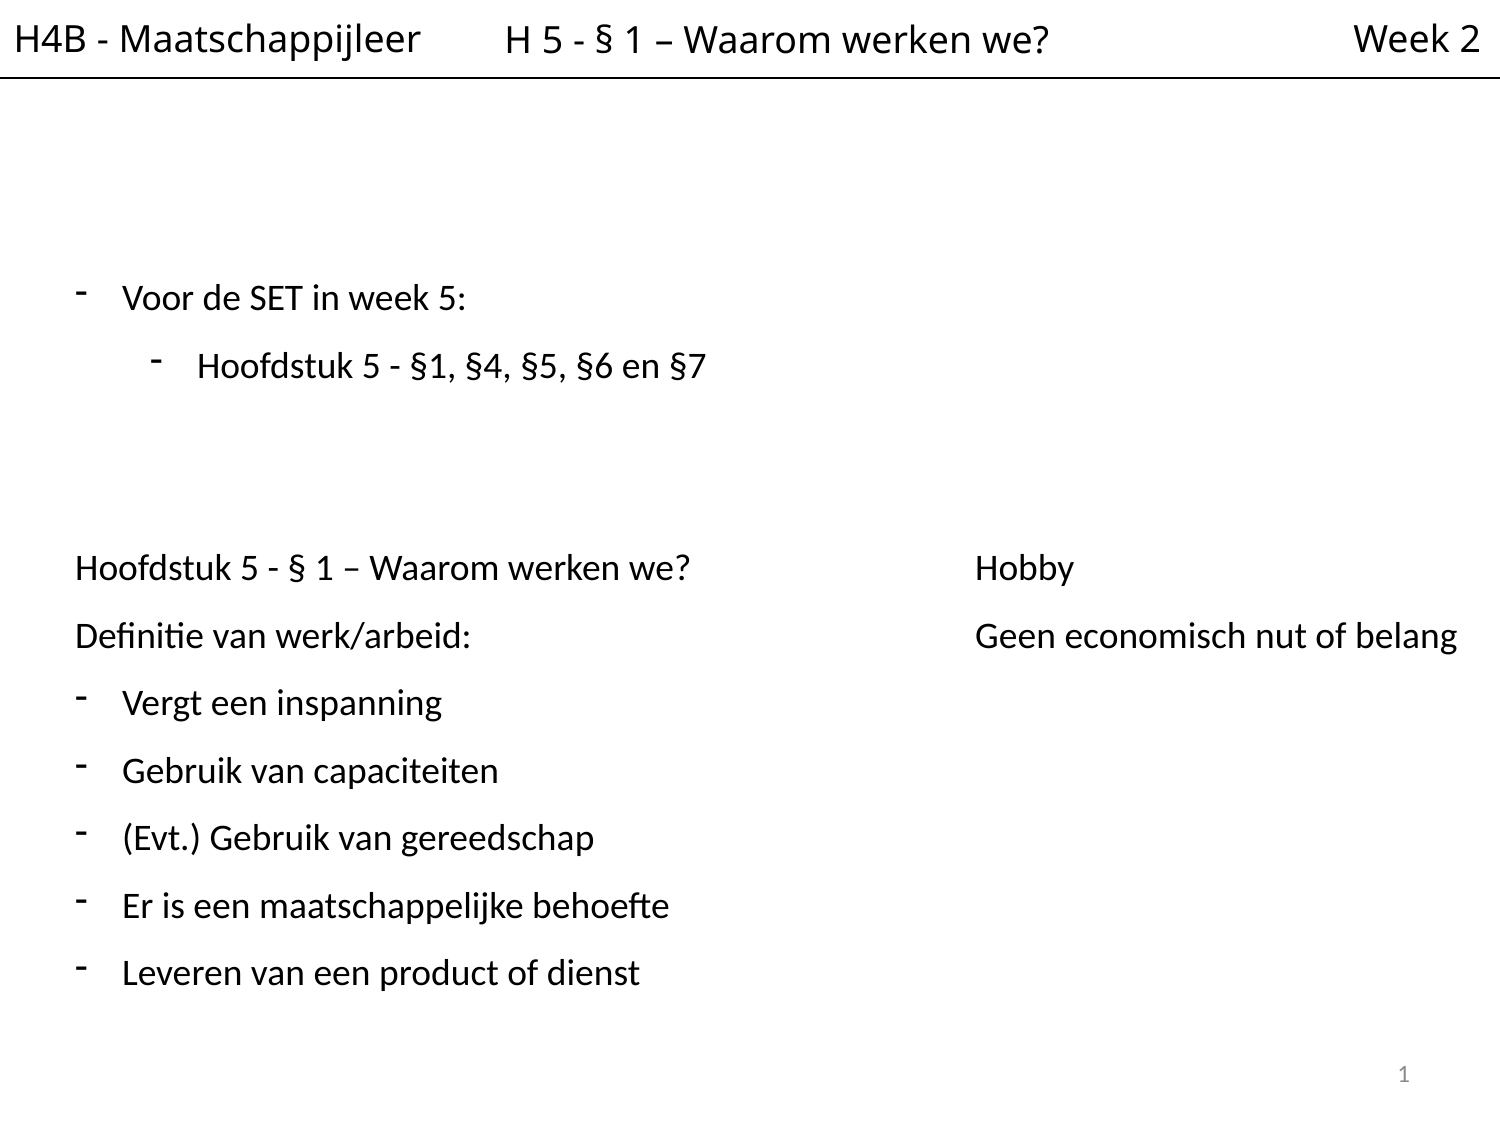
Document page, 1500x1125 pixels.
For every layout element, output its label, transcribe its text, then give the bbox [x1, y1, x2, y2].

text_box Week 2 [1338, 7, 1496, 67]
text_box Voor de SET in week 5: Hoofdstuk 5 - §1, §4, §5, §6 en §7 Hoofdstuk 5 - § 1 – Waarom werken we? Hobby Definitie van werk/arbeid: Geen economisch nut of belang Vergt een inspanning Gebruik van capaciteiten (Evt.) Gebruik van gereedschap Er is een maatschappelijke behoefte Leveren van een product of dienst [60, 243, 1474, 1001]
text_box H 5 - § 1 – Waarom werken we? [489, 8, 1065, 68]
slide_number 1 [1074, 1042, 1425, 1103]
text_box H4B - Maatschappijleer [0, 7, 437, 67]
